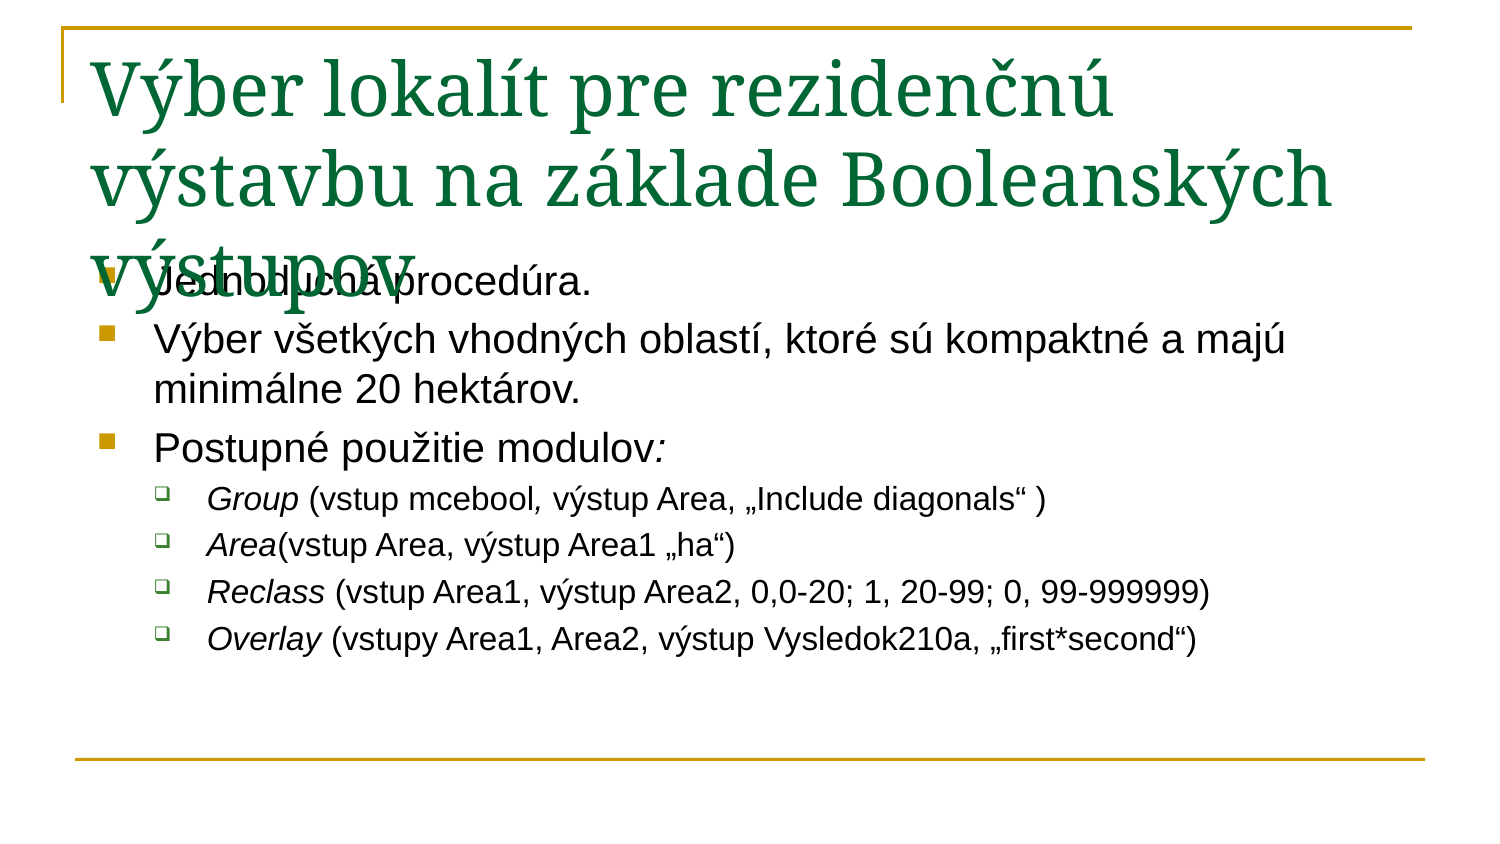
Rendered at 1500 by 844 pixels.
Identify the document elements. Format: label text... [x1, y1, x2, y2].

list Jednoduchá procedúra. Výber všetkých vhodných oblastí, ktoré sú kompaktné a majú minimálne 20 hektárov. Postupné použitie modulov: Group (vstup mcebool, výstup Area, „Include diagonals“ ) Area(vstup Area, výstup Area1 „ha“) Reclass (vstup Area1, výstup Area2, 0,0-20; 1, 20-99; 0, 99-999999) Overlay (vstupy Area1, Area2, výstup Vysledok210a, „first*second“) [81, 245, 1433, 778]
title Výber lokalít pre rezidenčnú výstavbu na základe Booleanských výstupov [74, 33, 1426, 175]
